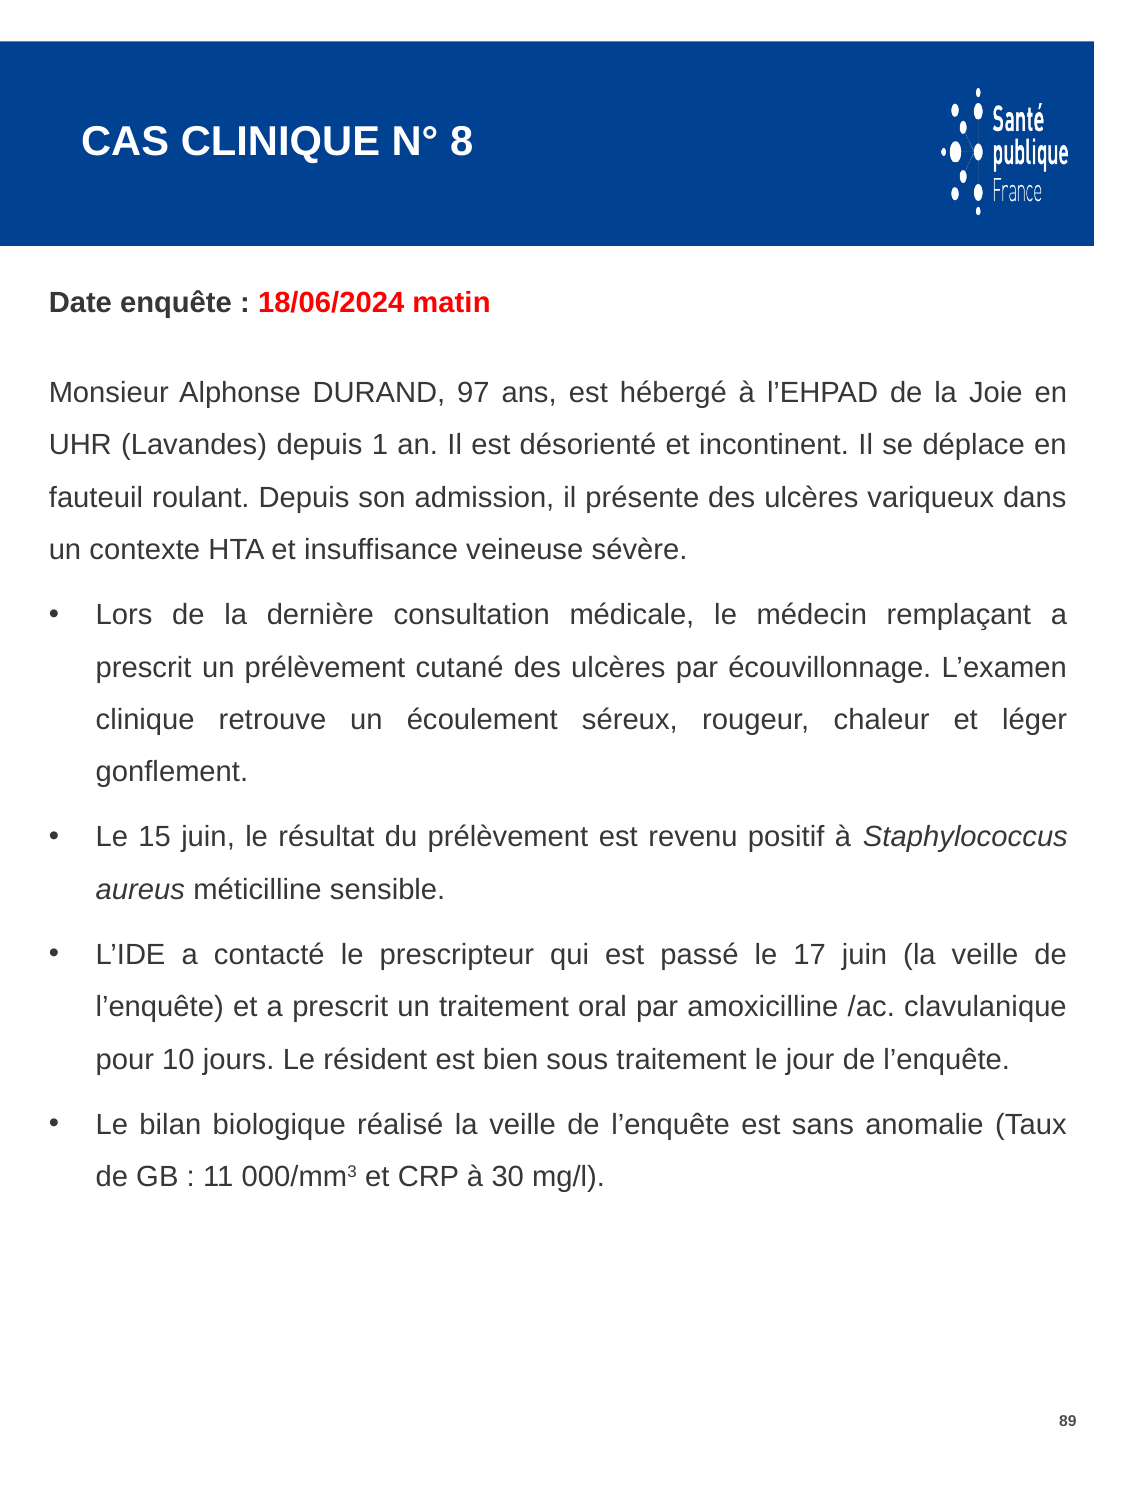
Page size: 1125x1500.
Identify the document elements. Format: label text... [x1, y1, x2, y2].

list Date enquête : 18/06/2024 matin Monsieur Alphonse DURAND, 97 ans, est hébergé à l’EHPAD de la Joie en UHR (Lavandes) depuis 1 an. Il est désorienté et incontinent. Il se déplace en fauteuil roulant. Depuis son admission, il présente des ulcères variqueux dans un contexte HTA et insuffisance veineuse sévère. Lors de la dernière consultation médicale, le médecin remplaçant a prescrit un prélèvement cutané des ulcères par écouvillonnage. L’examen clinique retrouve un écoulement séreux, rougeur, chaleur et léger gonflement. Le 15 juin, le résultat du prélèvement est revenu positif à Staphylococcus aureus méticilline sensible. L’IDE a contacté le prescripteur qui est passé le 17 juin (la veille de l’enquête) et a prescrit un traitement oral par amoxicilline /ac. clavulanique pour 10 jours. Le résident est bien sous traitement le jour de l’enquête. Le bilan biologique réalisé la veille de l’enquête est sans anomalie (Taux de GB : 11 000/mm3 et CRP à 30 mg/l). [42, 265, 1075, 1376]
picture [941, 88, 1068, 215]
title Cas clinique n° 8 [75, 41, 908, 246]
